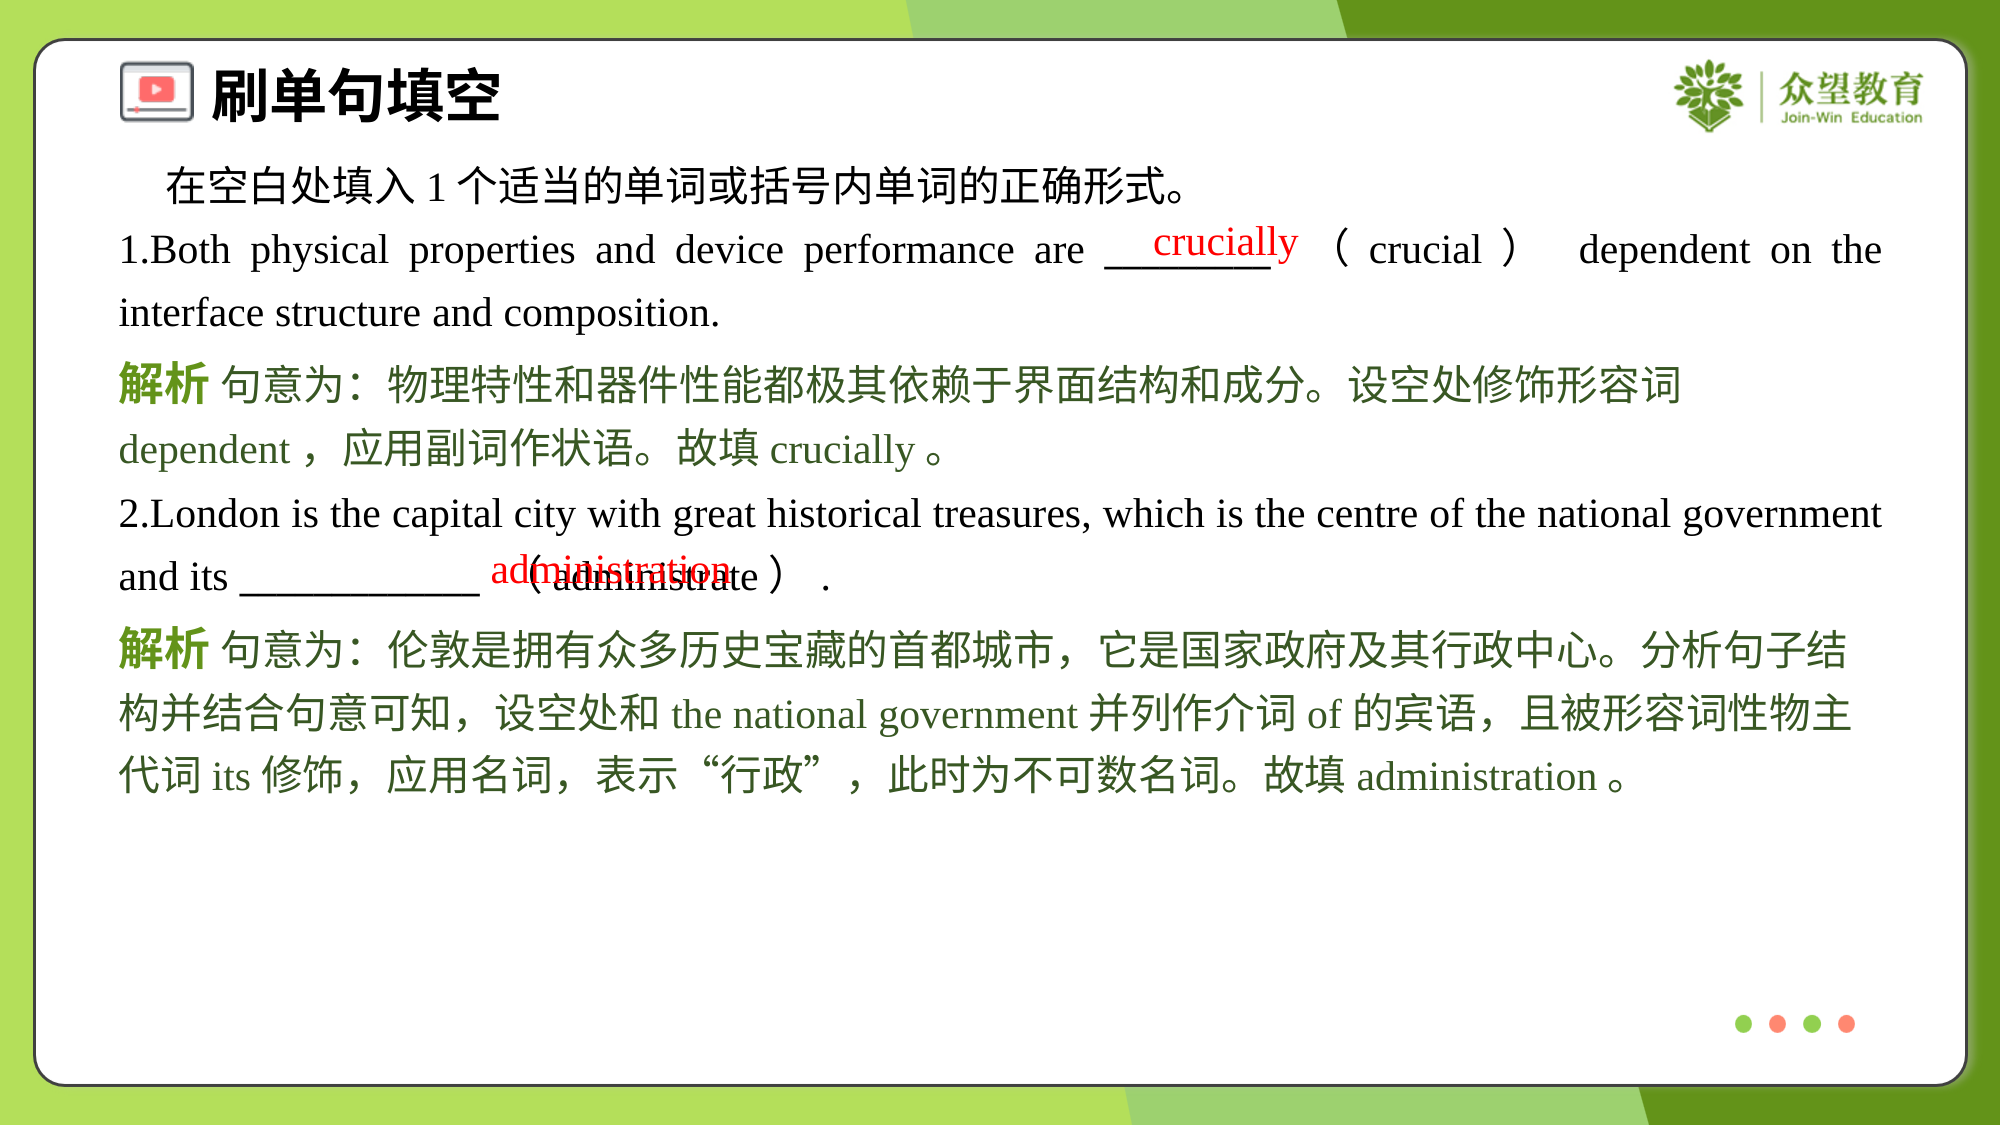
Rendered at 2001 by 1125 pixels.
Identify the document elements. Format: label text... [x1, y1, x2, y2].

text_box administration [486, 529, 736, 588]
text_box 解析 句意为：伦敦是拥有众多历史宝藏的首都城市，它是国家政府及其行政中心。分析句子结构并结合句意可知，设空处和the national government并列作介词of的宾语，且被形容词性物主代词its修饰，应用名词，表示“行政”，此时为不可数名词。故填administration。 [118, 605, 1883, 795]
picture [0, 0, 2000, 1125]
text_box crucially [1148, 201, 1304, 259]
text_box 2.London is the capital city with great historical treasures, which is the centre of the national government and its _____________ （administrate）. [118, 473, 1883, 594]
text_box 在空白处填入1个适当的单词或括号内单词的正确形式。 1.Both physical properties and device performance are _________ （crucial） dependent on the interface structure and composition. [118, 146, 1883, 329]
text_box 解析 句意为：物理特性和器件性能都极其依赖于界面结构和成分。设空处修饰形容词dependent，应用副词作状语。故填crucially。 [118, 340, 1883, 468]
